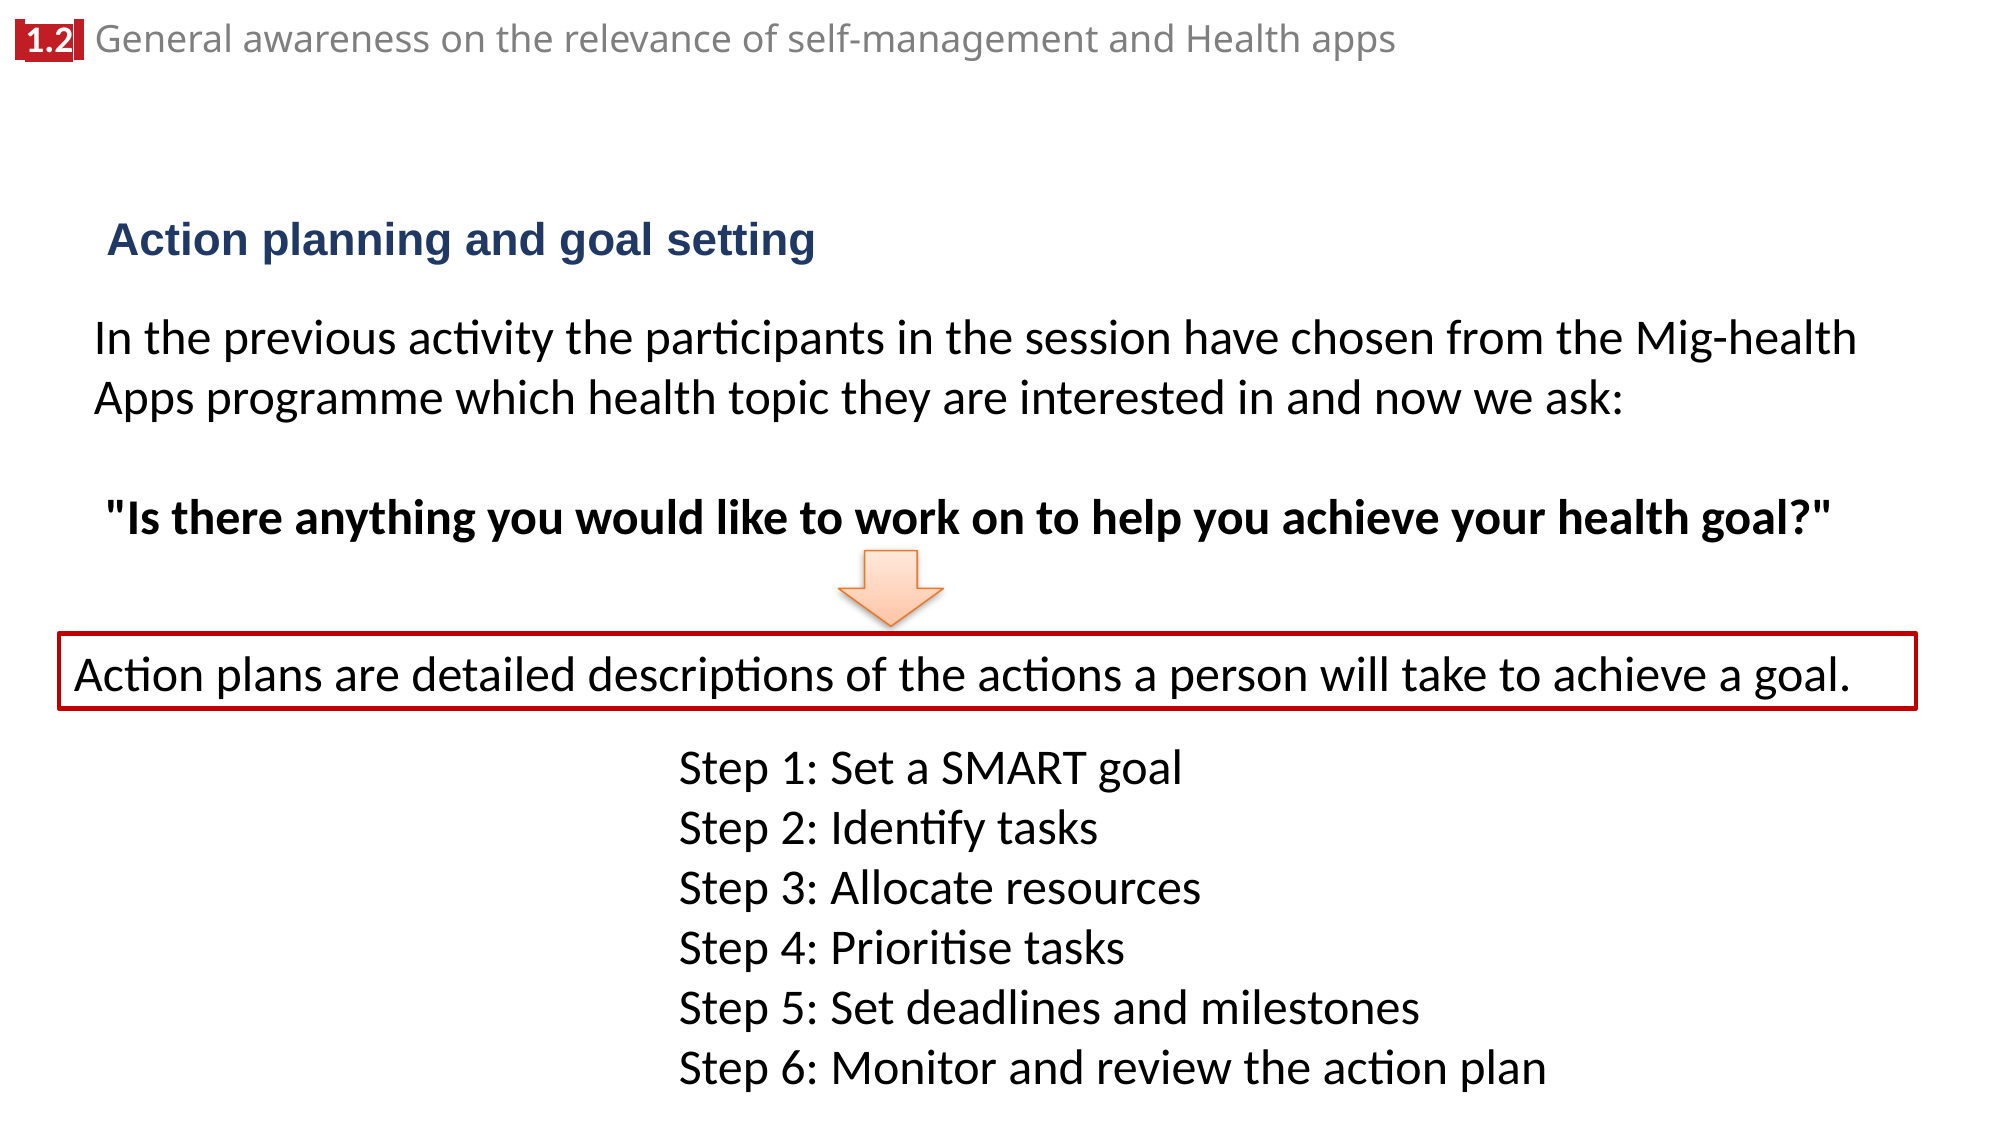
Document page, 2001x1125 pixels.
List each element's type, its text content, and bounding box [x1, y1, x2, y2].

text_box Action plans are detailed descriptions of the actions a person will take to achieve a goal. [59, 633, 1916, 709]
text_box In the previous activity the participants in the session have chosen from the Mig-health Apps programme which health topic they are interested in and now we ask: "Is there anything you would like to work on to help you achieve your health goal?" [78, 296, 1956, 554]
title Action planning and goal setting [91, 177, 1906, 296]
text_box Step 1: Set a SMART goal Step 2: Identify tasks Step 3: Allocate resources Step 4: Prioritise tasks Step 5: Set deadlines and milestones Step 6: Monitor and review the action plan [663, 726, 1664, 1106]
text_box [838, 550, 944, 627]
